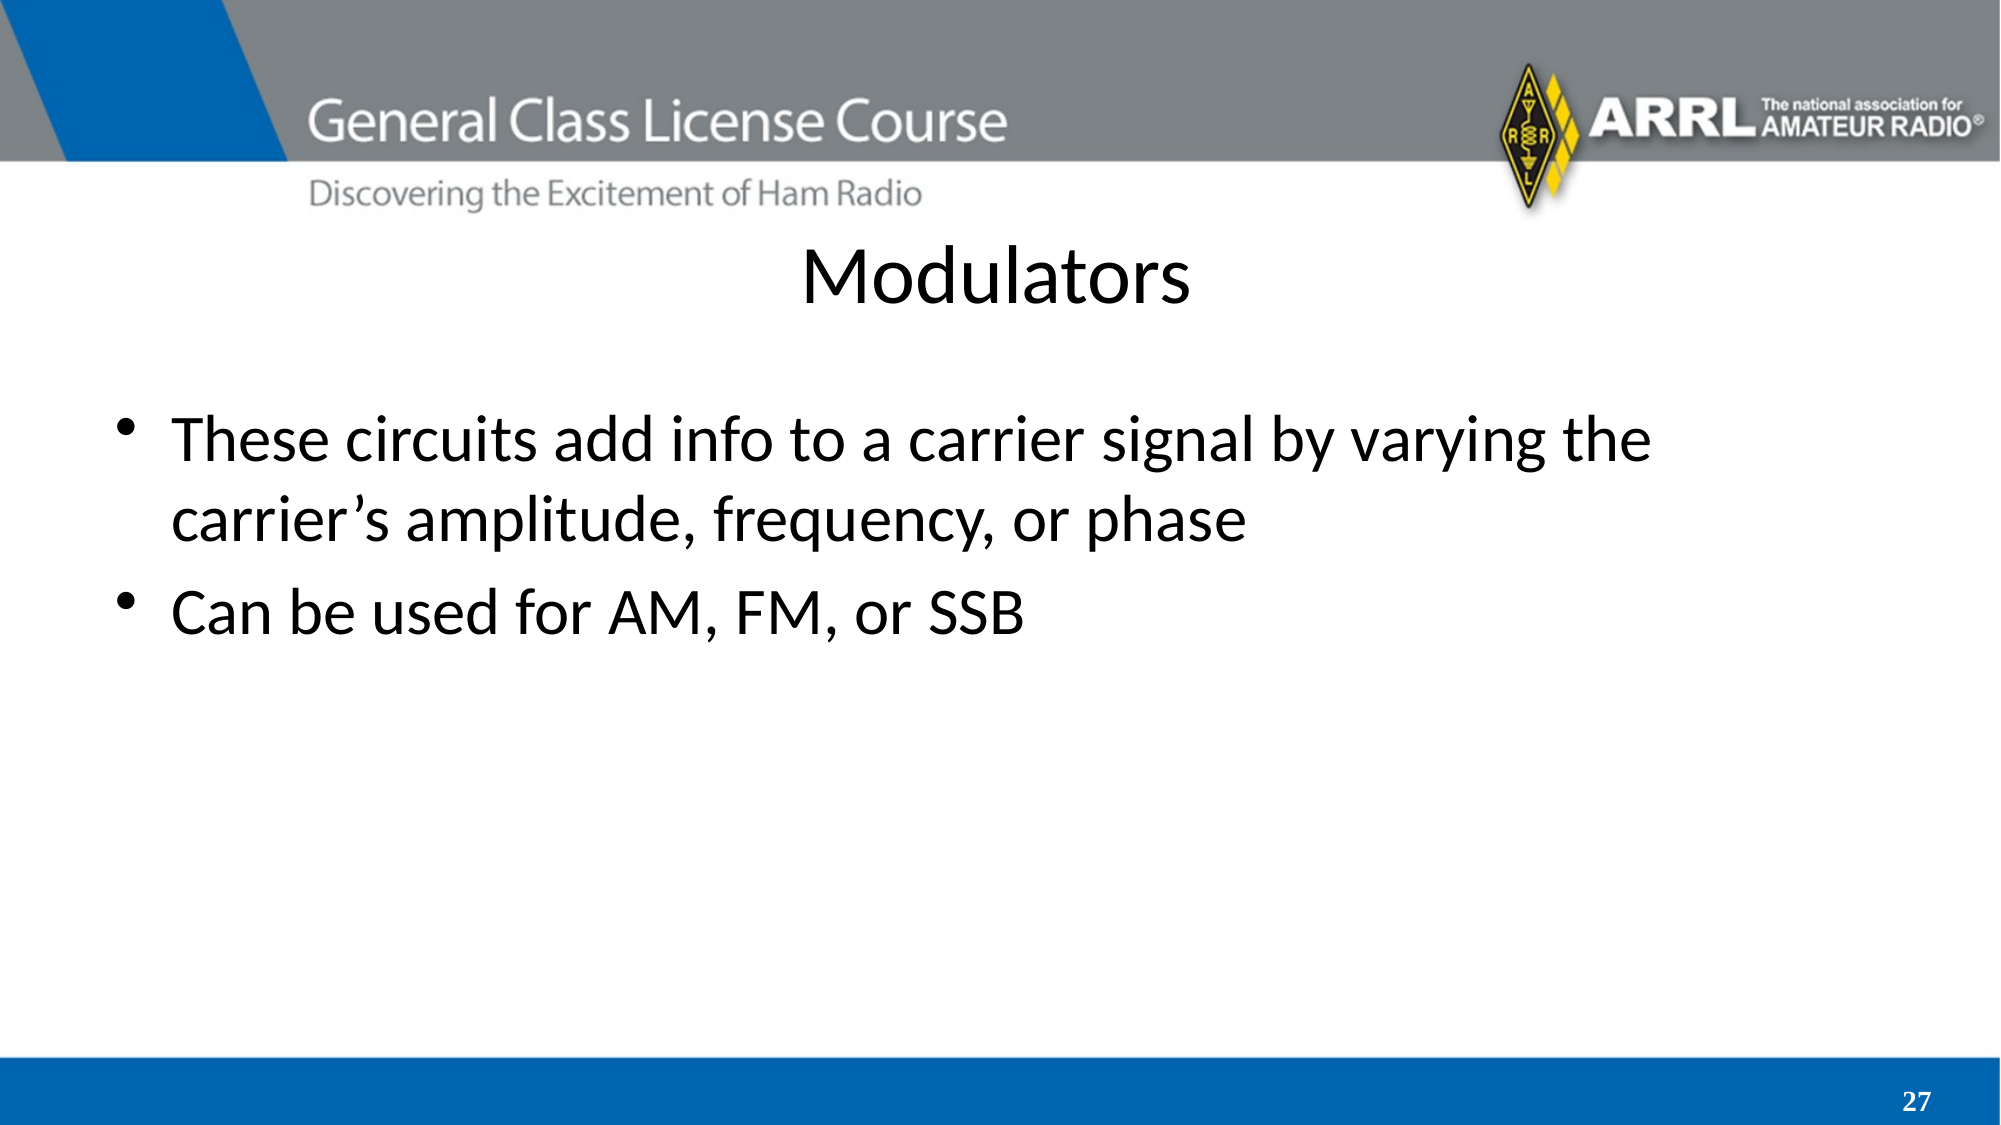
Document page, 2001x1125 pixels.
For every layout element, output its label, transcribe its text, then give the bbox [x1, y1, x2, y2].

title Modulators [96, 212, 1897, 356]
picture [0, 0, 2001, 1125]
list These circuits add info to a carrier signal by varying the carrier’s amplitude, frequency, or phase Can be used for AM, FM, or SSB [99, 387, 1900, 1075]
